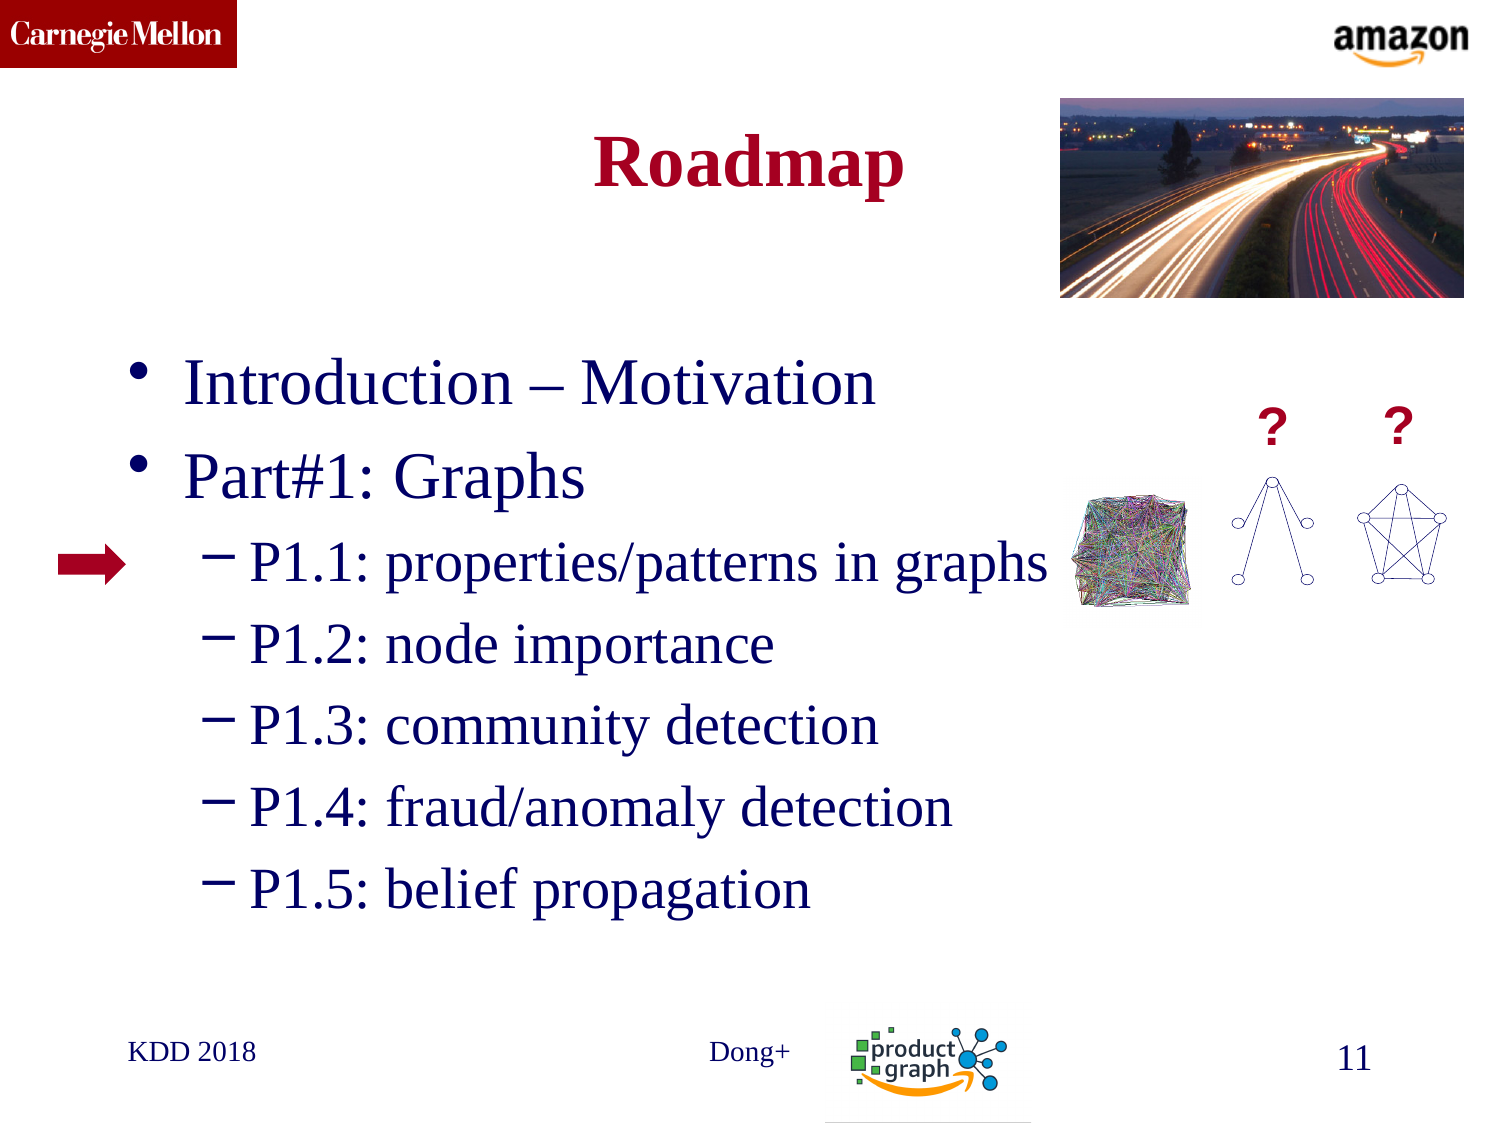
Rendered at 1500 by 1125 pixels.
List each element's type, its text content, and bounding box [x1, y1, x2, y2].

text_box ? [1241, 384, 1305, 464]
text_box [1231, 476, 1314, 586]
picture [1060, 98, 1464, 299]
picture [1063, 476, 1202, 629]
slide_number KDD 2018 [112, 1024, 426, 1101]
slide_number 11 [1074, 1024, 1388, 1101]
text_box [1357, 484, 1447, 585]
picture [1322, 4, 1484, 88]
list Introduction – Motivation Part#1: Graphs P1.1: properties/patterns in graphs P1.2: node importance P1.3: community detection P1.4: fraud/anomaly detection P1.5: belief propagation [112, 237, 1388, 1001]
footer Dong+ [512, 1024, 988, 1101]
text_box ? [1367, 383, 1431, 463]
title Roadmap [112, 99, 1058, 213]
picture [0, 0, 237, 68]
text_box [58, 543, 126, 585]
